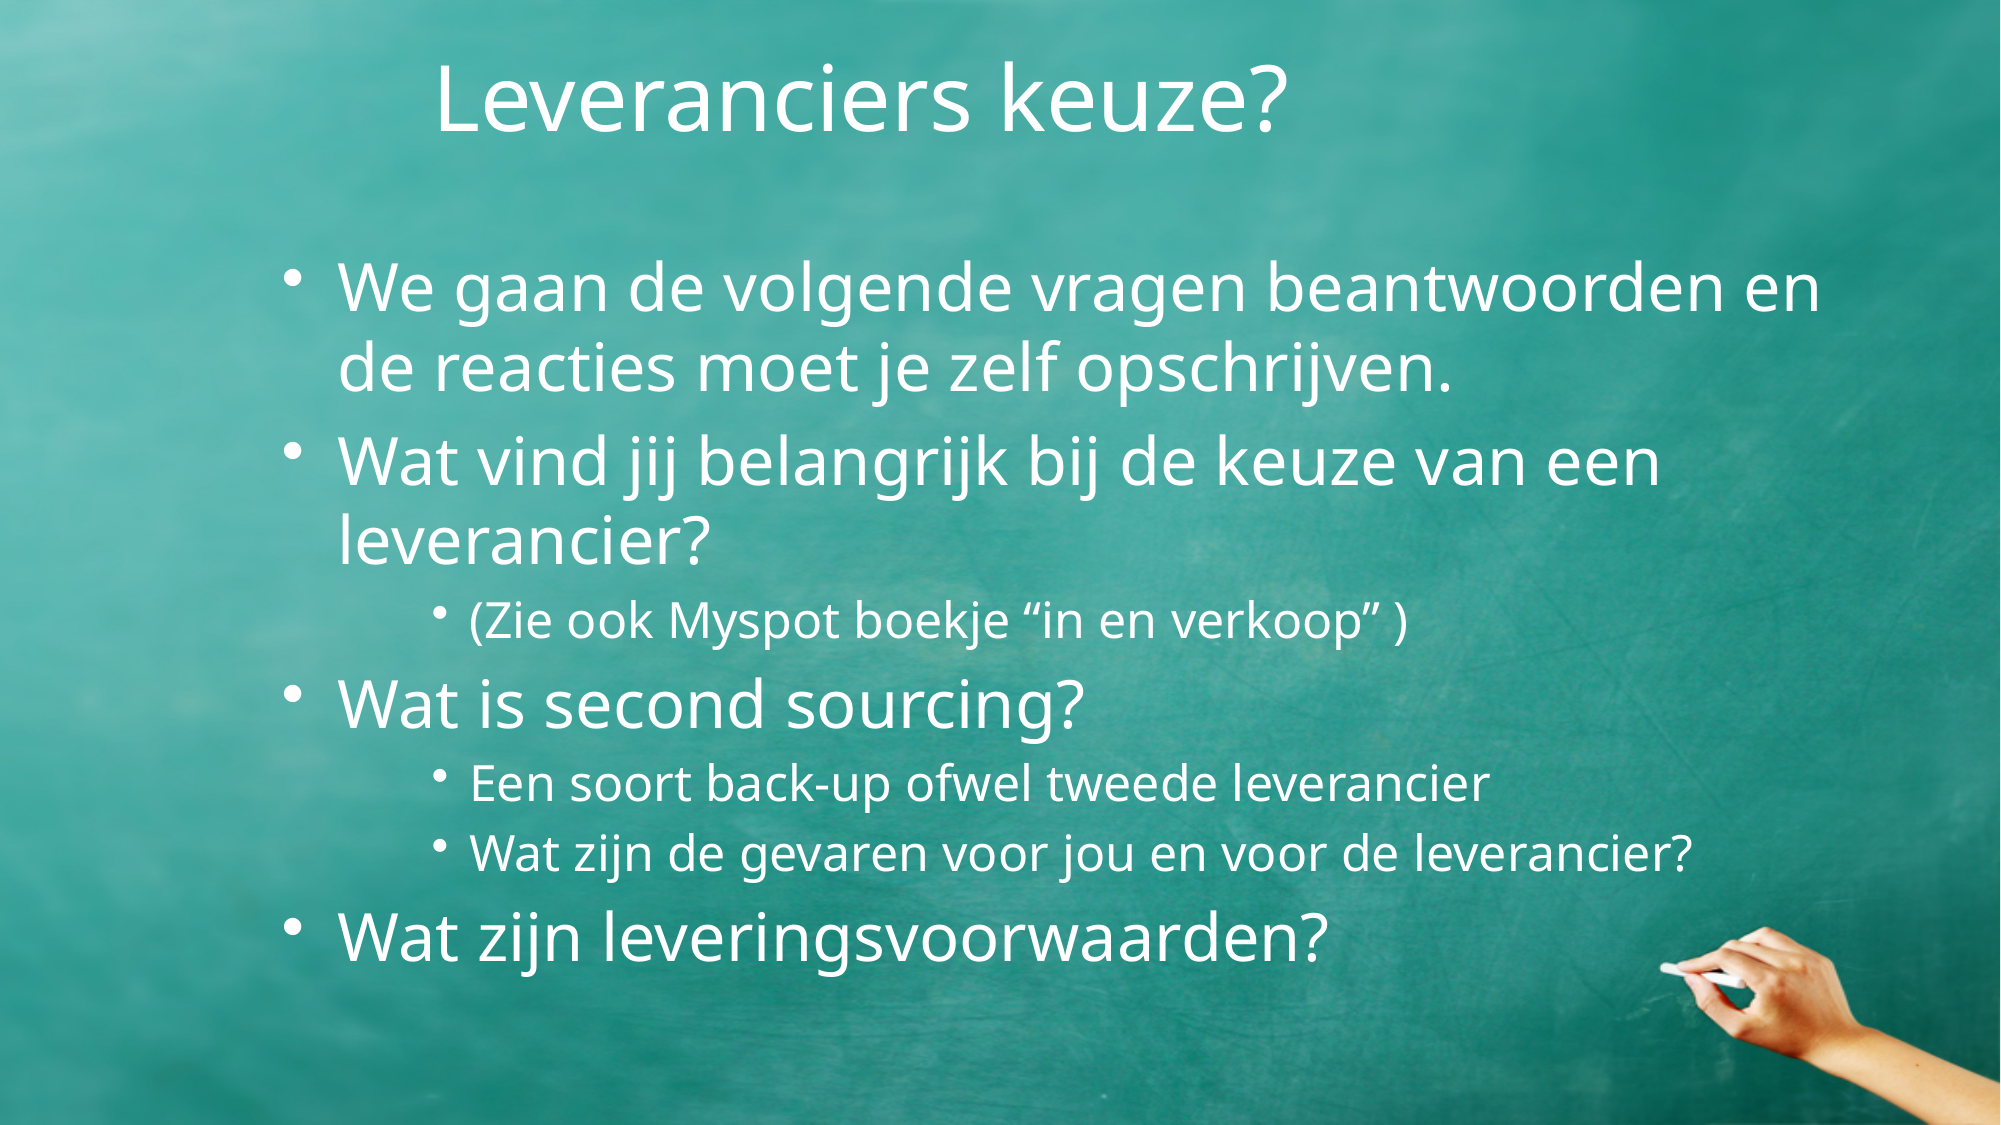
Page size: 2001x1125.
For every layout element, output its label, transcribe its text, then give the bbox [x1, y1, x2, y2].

list We gaan de volgende vragen beantwoorden en de reacties moet je zelf opschrijven. Wat vind jij belangrijk bij de keuze van een leverancier? (Zie ook Myspot boekje “in en verkoop” ) Wat is second sourcing? Een soort back-up ofwel tweede leverancier Wat zijn de gevaren voor jou en voor de leverancier? Wat zijn leveringsvoorwaarden? [266, 237, 1867, 938]
picture [0, 0, 2001, 1125]
title Leveranciers keuze? [416, 35, 1409, 154]
